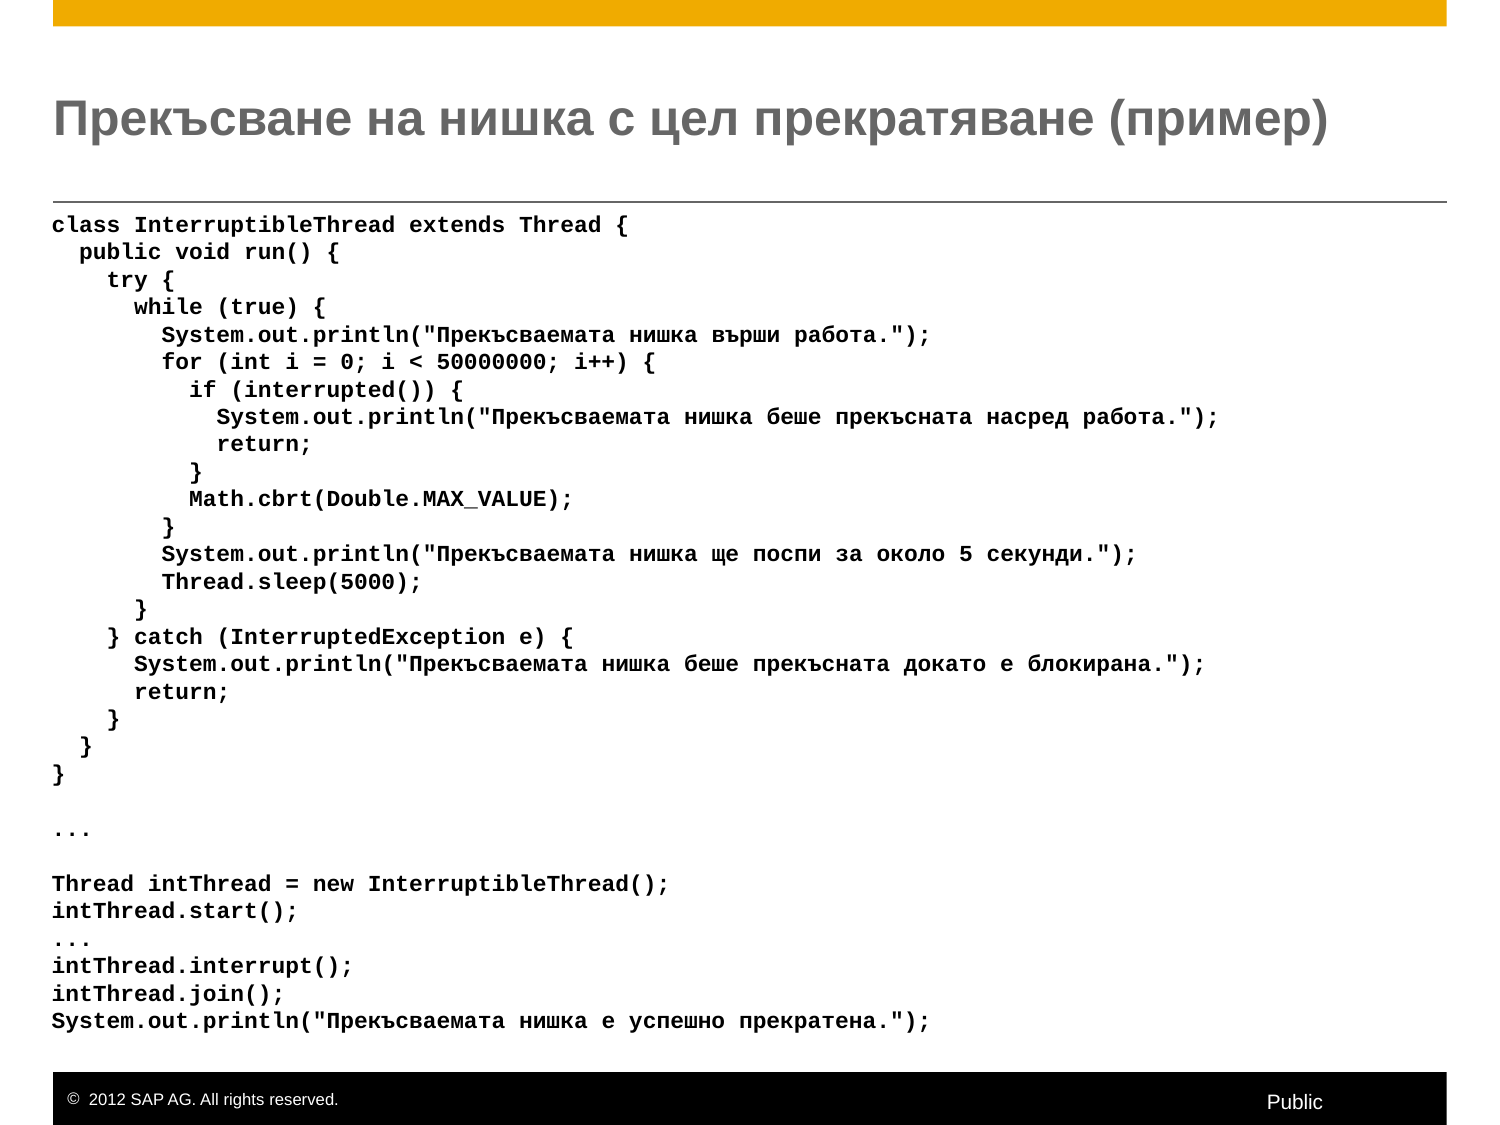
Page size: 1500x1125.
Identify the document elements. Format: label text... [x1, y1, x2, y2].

title Прекъсване на нишка с цел прекратяване (пример) [53, 53, 1447, 178]
list class InterruptibleThread extends Thread { public void run() { try { while (true) { System.out.println("Прекъсваемата нишка върши работа."); for (int i = 0; i < 50000000; i++) { if (interrupted()) { System.out.println("Прекъсваемата нишка беше прекъсната насред работа."); return; } Math.cbrt(Double.MAX_VALUE); } System.out.println("Прекъсваемата нишка ще поспи за около 5 секунди."); Thread.sleep(5000); } } catch (InterruptedException e) { System.out.println("Прекъсваемата нишка беше прекъсната докато е блокирана."); return; } } } ... Thread intThread = new InterruptibleThread(); intThread.start(); ... intThread.interrupt(); intThread.join(); System.out.println("Прекъсваемата нишка е успешно прекратена."); [51, 209, 1446, 1068]
